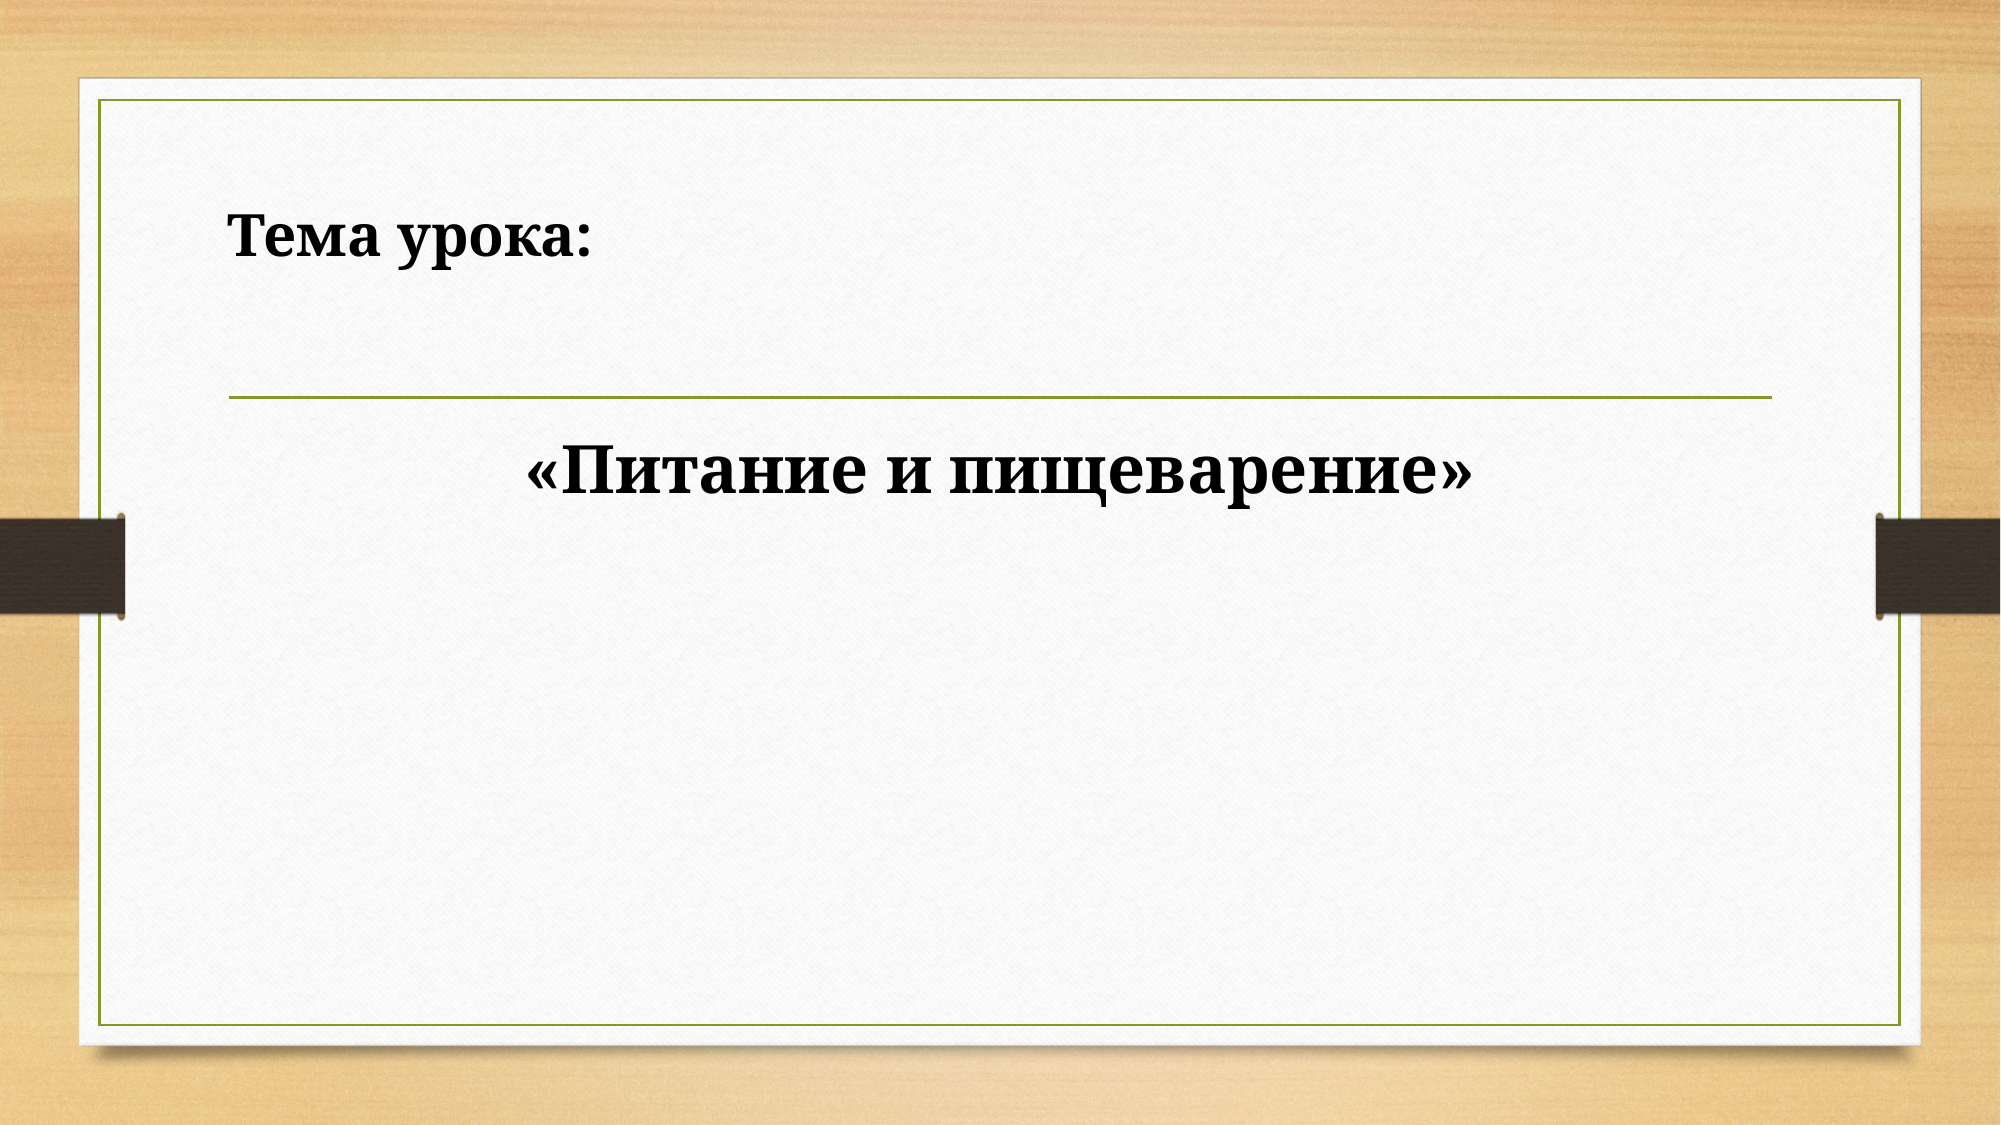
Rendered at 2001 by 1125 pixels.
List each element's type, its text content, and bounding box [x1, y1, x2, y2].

picture [0, 0, 2001, 1125]
list «Питание и пищеварение» [212, 419, 1788, 964]
title Тема урока: [212, 161, 1788, 375]
